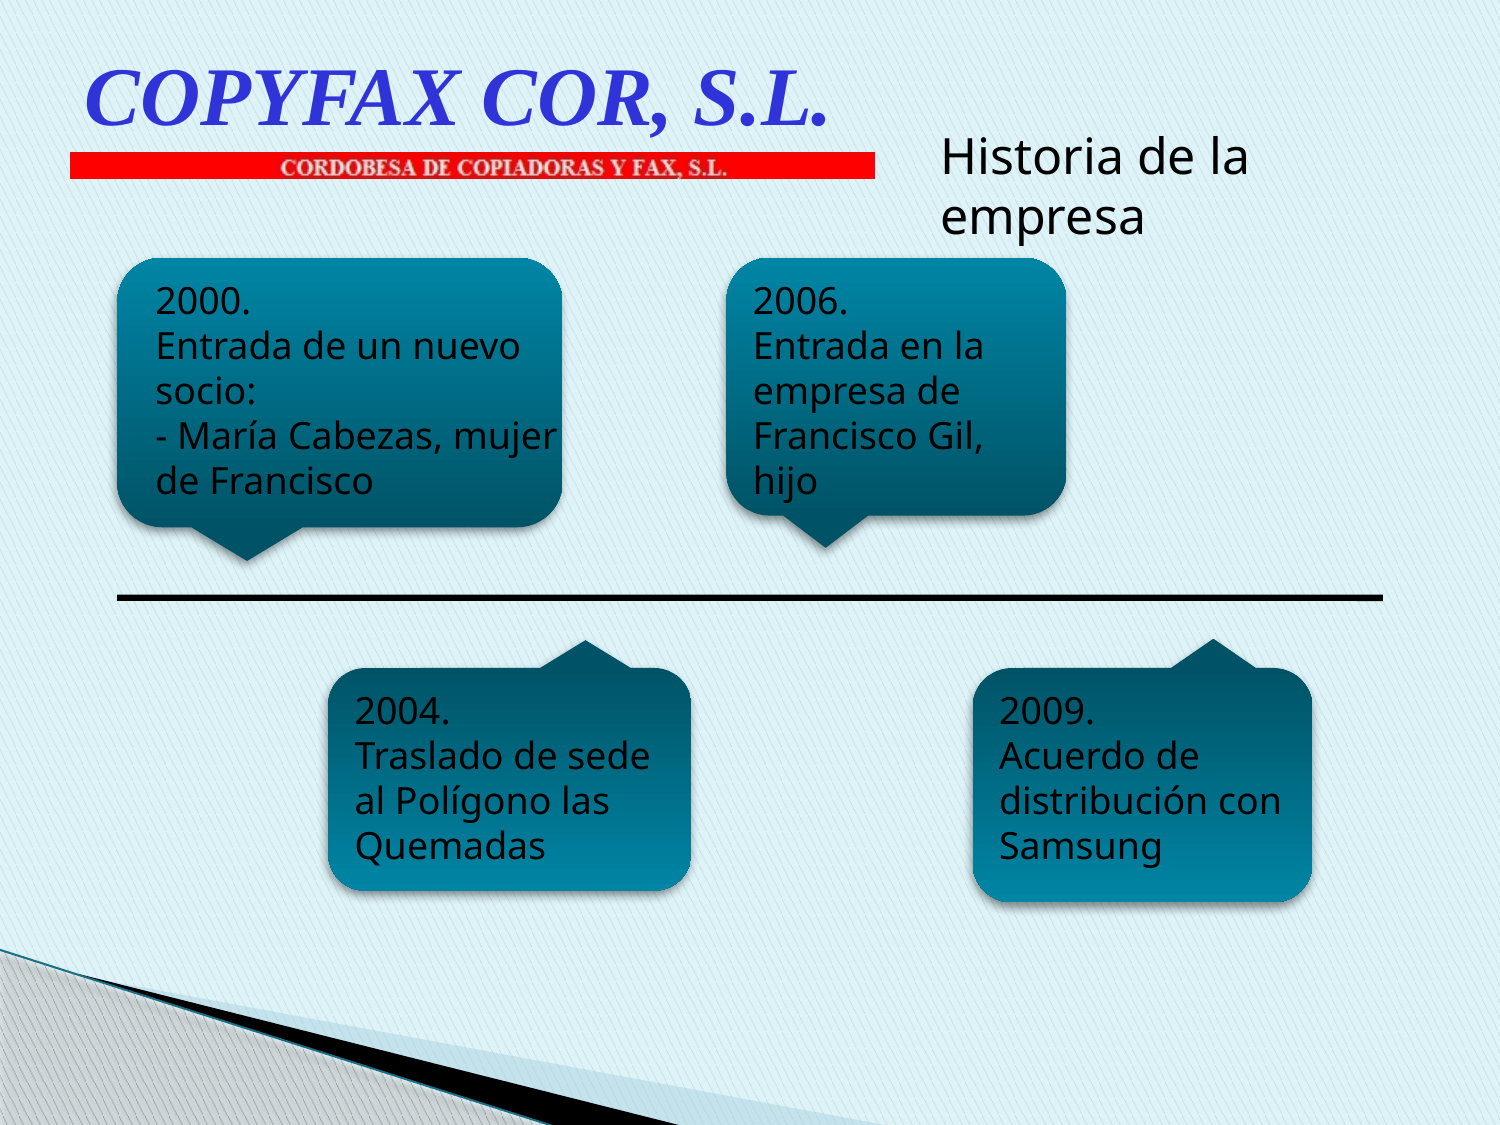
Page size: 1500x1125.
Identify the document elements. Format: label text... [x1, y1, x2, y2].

text_box [117, 257, 548, 522]
text_box [972, 638, 1311, 903]
text_box [740, 257, 1053, 269]
text_box [726, 271, 738, 502]
text_box [748, 510, 1045, 548]
text_box 2004. Traslado de sede al Polígono las Quemadas [339, 679, 692, 875]
text_box 2000. Entrada de un nuevo socio: - María Cabezas, mujer de Francisco [140, 269, 586, 555]
text_box [237, 555, 257, 561]
text_box 2006. Entrada en la empresa de Francisco Gil, hijo [738, 269, 1067, 510]
picture [70, 152, 876, 180]
text_box 2009. Acuerdo de distribución con Samsung [984, 679, 1313, 875]
text_box COPYFAX COR, S.L. [70, 35, 868, 150]
text_box [328, 640, 685, 891]
text_box Historia de la empresa [925, 117, 1395, 252]
